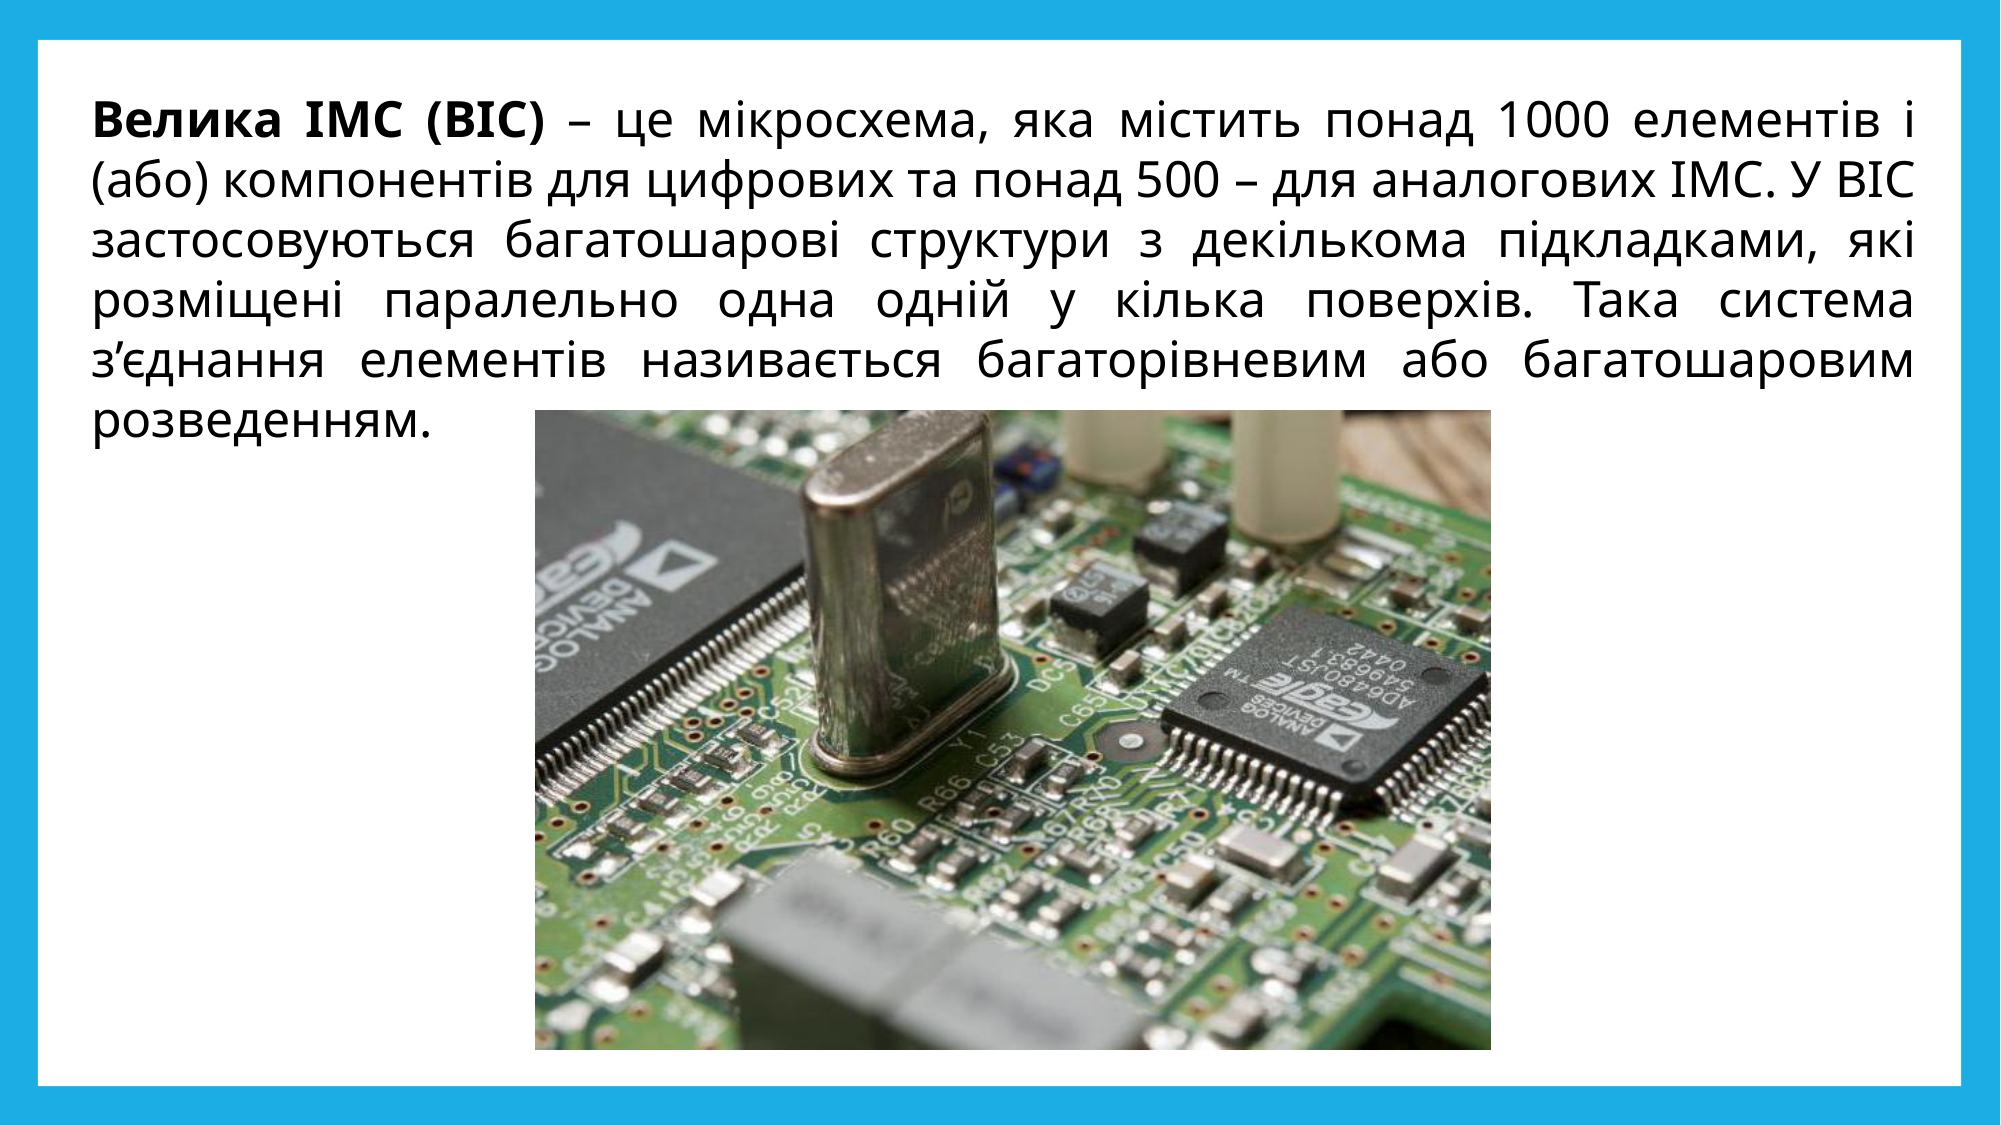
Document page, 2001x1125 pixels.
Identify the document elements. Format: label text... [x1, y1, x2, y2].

picture [535, 410, 1492, 1050]
text_box Велика ІМС (ВІС) – це мікросхема, яка містить понад 1000 елементів і (або) компонентів для цифрових та понад 500 – для аналогових ІМС. У ВІС застосовуються багатошарові структури з декількома підкладками, які розміщені паралельно одна одній у кілька поверхів. Така система з’єднання елементів називається багаторівневим або багатошаровим розведенням. [76, 80, 1932, 455]
